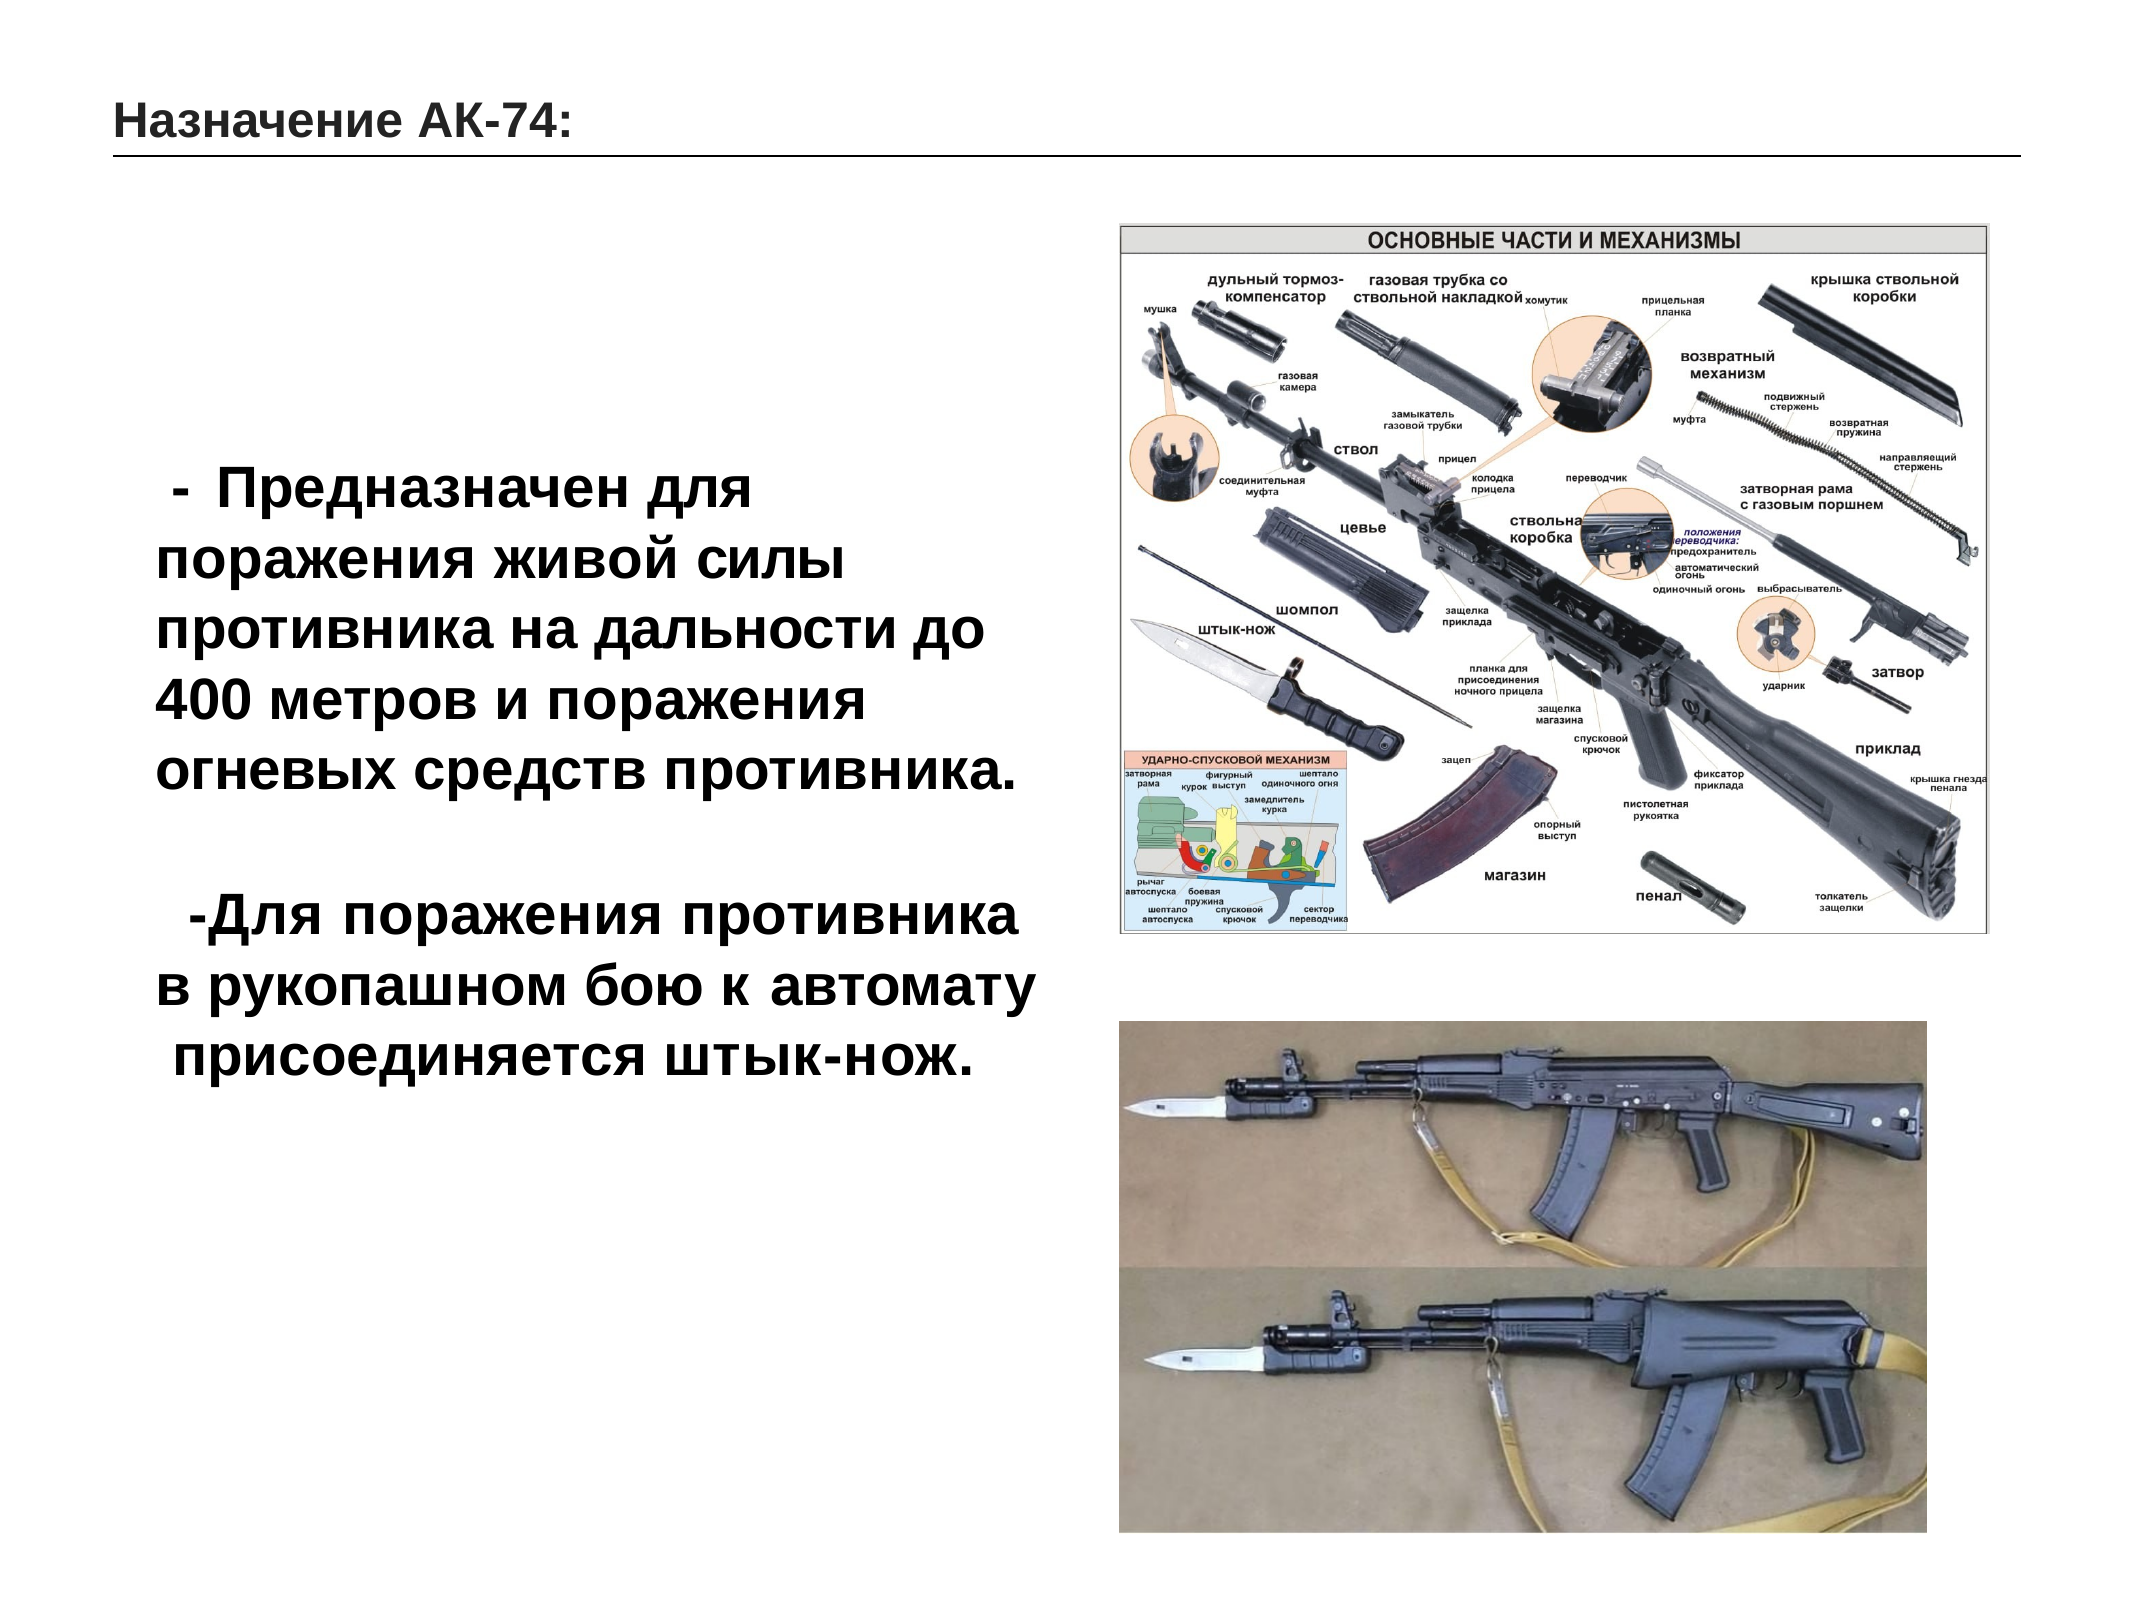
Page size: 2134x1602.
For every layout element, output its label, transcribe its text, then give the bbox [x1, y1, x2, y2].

picture [1118, 223, 1990, 934]
text_box - Предназначен для поражения живой силы противника на дальности до 400 метров и поражения огневых средств противника. -Для поражения противника в рукопашном бою к автомату присоединяется штык-нож. [153, 447, 1042, 1088]
title Назначение АК-74: [110, 85, 578, 356]
picture [1118, 1021, 1928, 1534]
